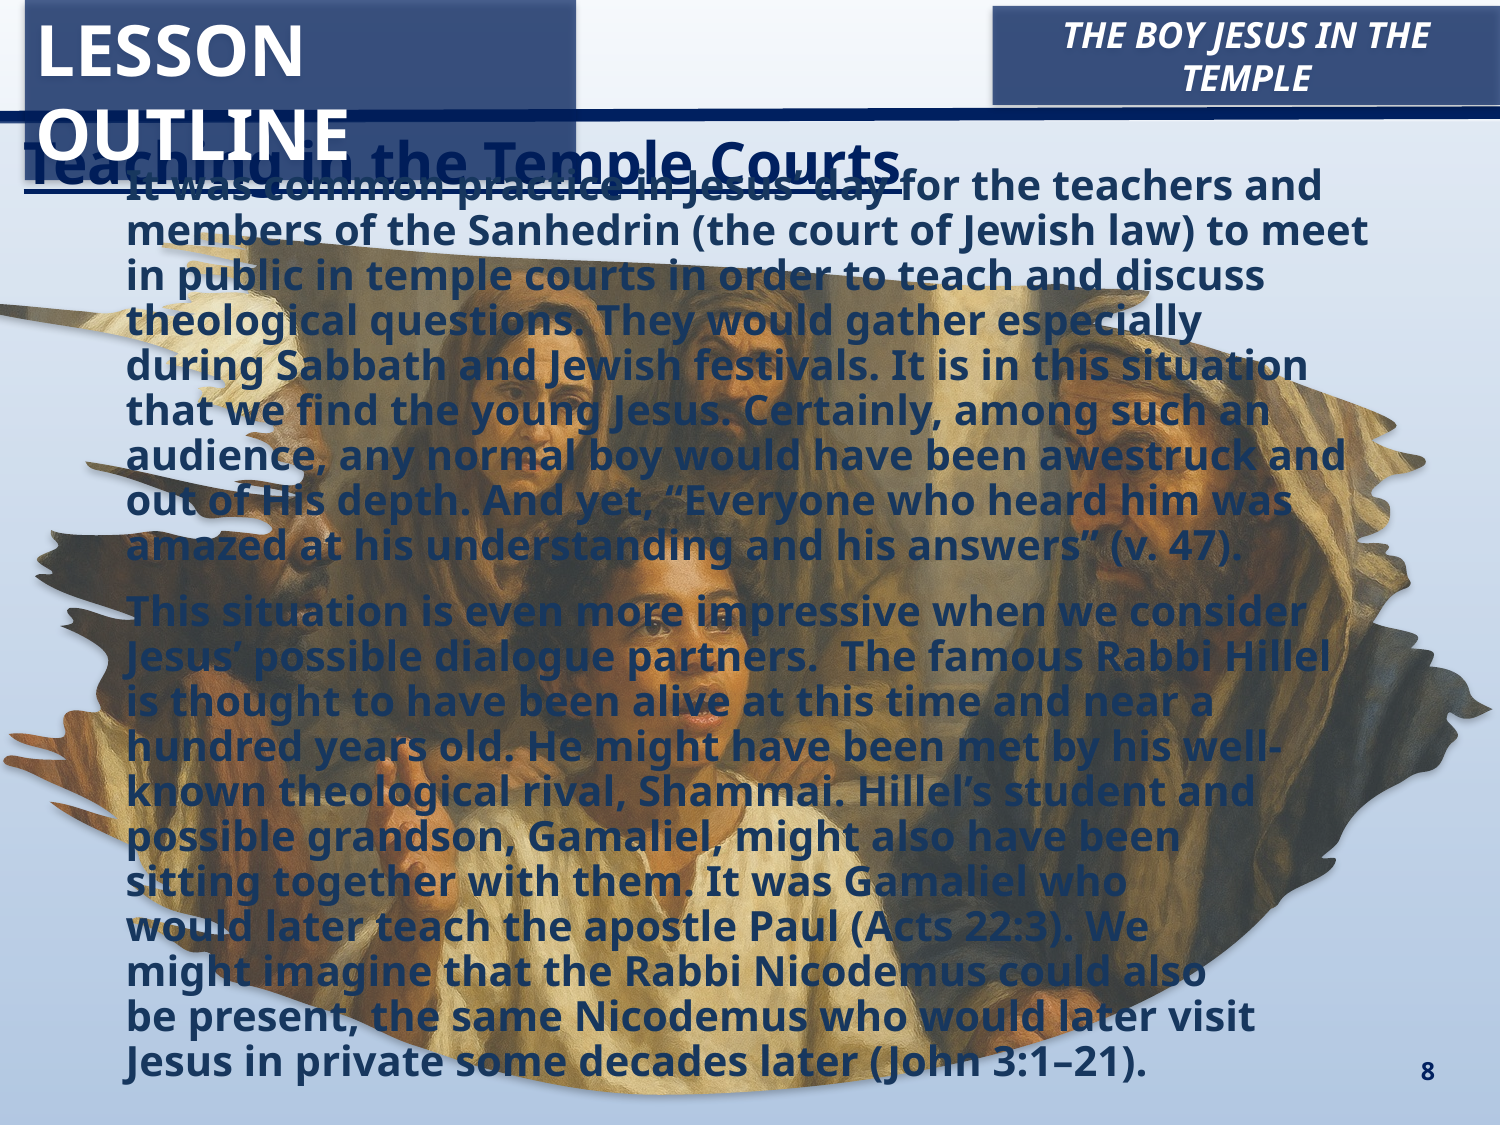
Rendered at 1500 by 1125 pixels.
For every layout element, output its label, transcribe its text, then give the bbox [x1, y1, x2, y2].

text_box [0, 121, 1500, 1125]
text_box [112, 202, 1388, 1080]
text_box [0, 112, 1500, 118]
text_box LESSON OUTLINE [24, 0, 577, 109]
text_box The Boy Jesus in the Temple [992, 5, 1500, 105]
